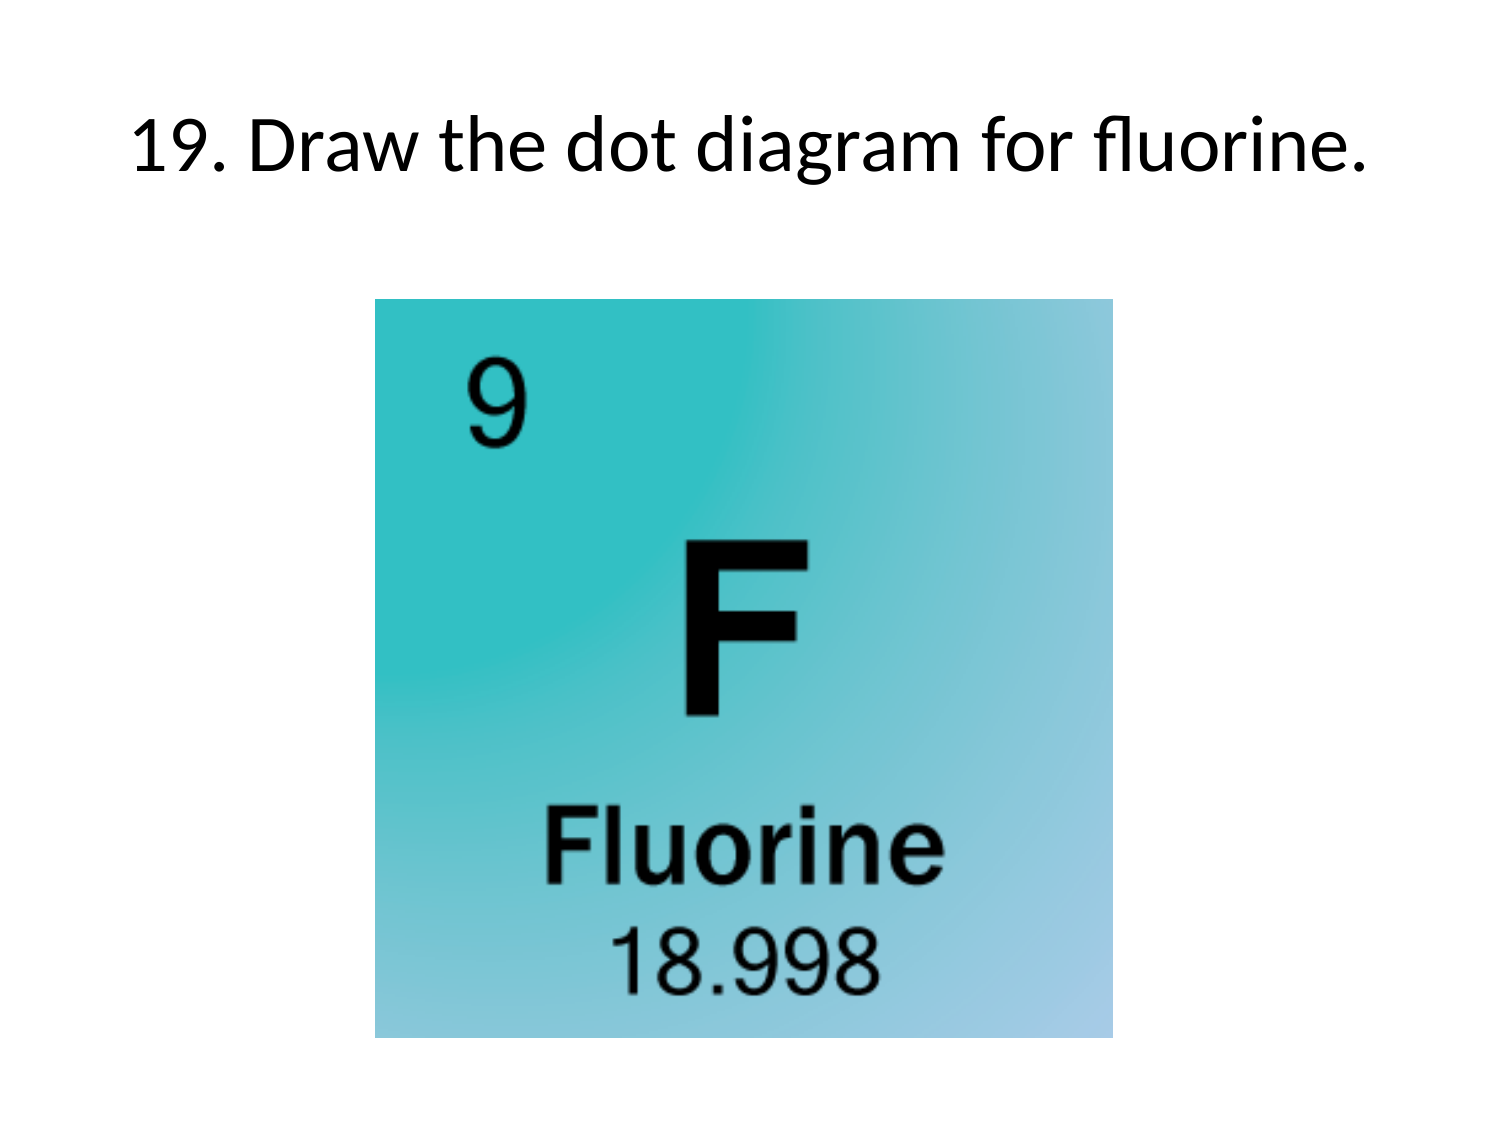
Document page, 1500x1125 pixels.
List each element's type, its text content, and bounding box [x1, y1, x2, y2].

title 19. Draw the dot diagram for fluorine. [75, 45, 1425, 233]
picture [374, 299, 1113, 1038]
